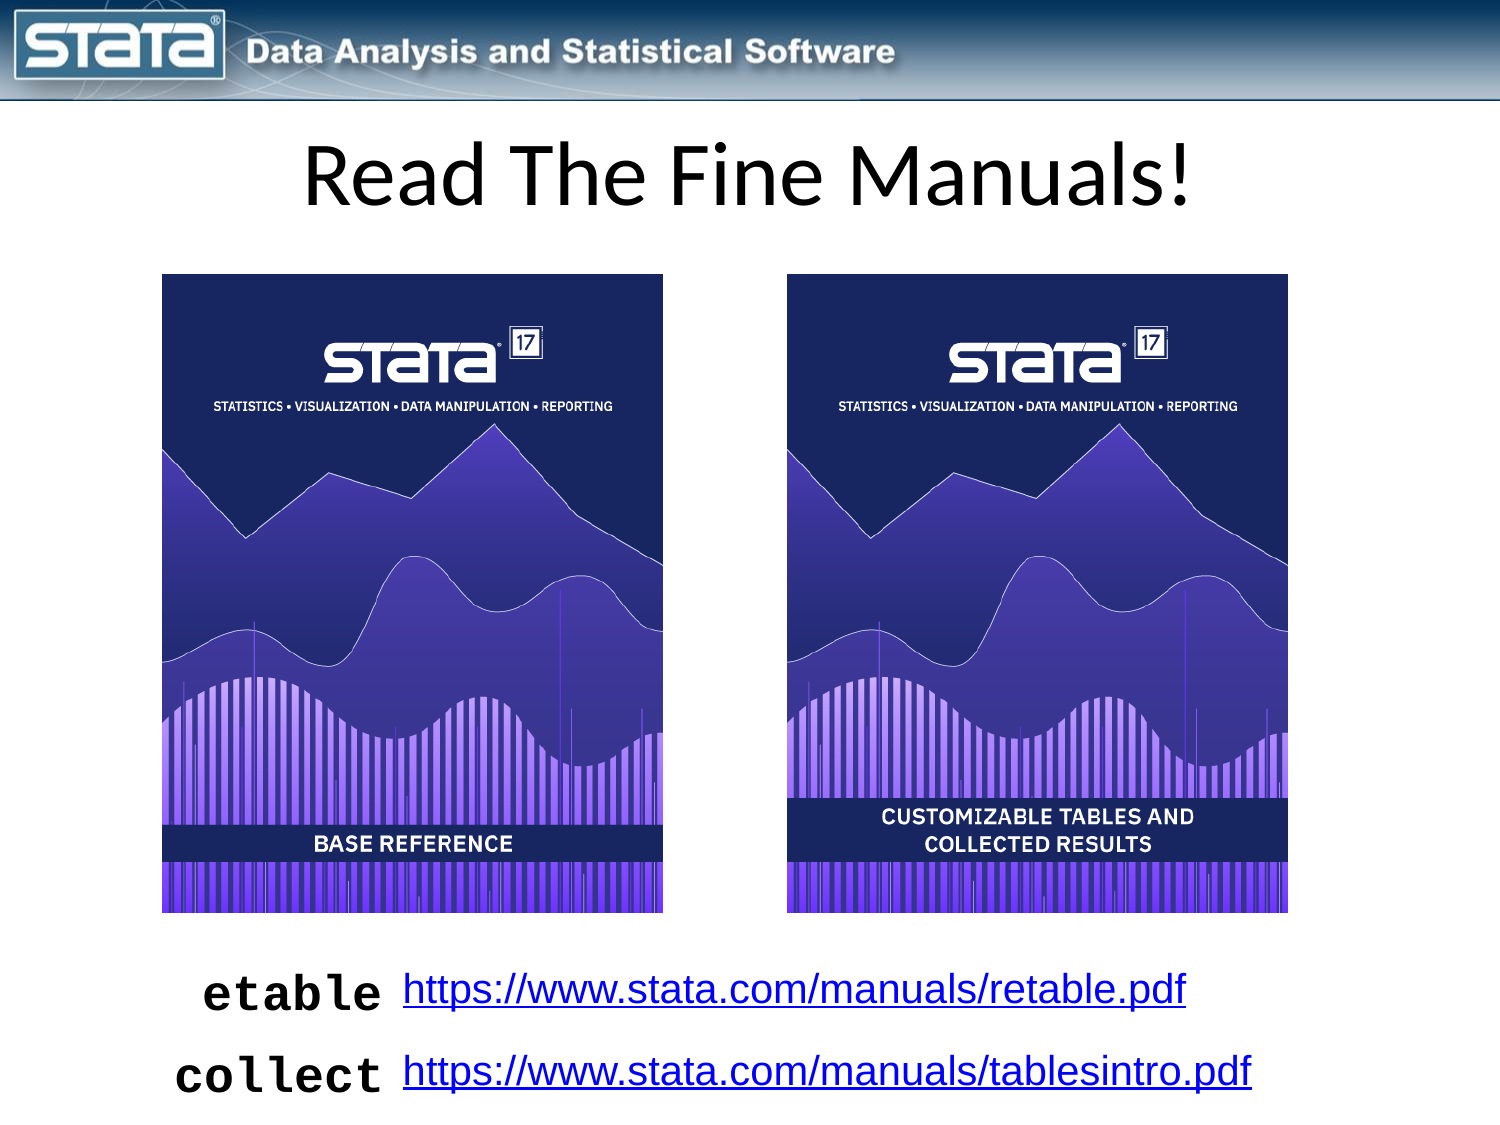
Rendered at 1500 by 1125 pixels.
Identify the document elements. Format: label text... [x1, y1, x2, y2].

text_box etable [187, 952, 397, 1028]
text_box https://www.stata.com/manuals/tablesintro.pdf [400, 1036, 1346, 1101]
picture [162, 274, 663, 913]
text_box collect [159, 1035, 400, 1110]
text_box https://www.stata.com/manuals/retable.pdf [397, 954, 1438, 1020]
title Read The Fine Manuals! [0, 100, 1500, 238]
picture [787, 274, 1288, 913]
picture [0, 0, 1500, 100]
